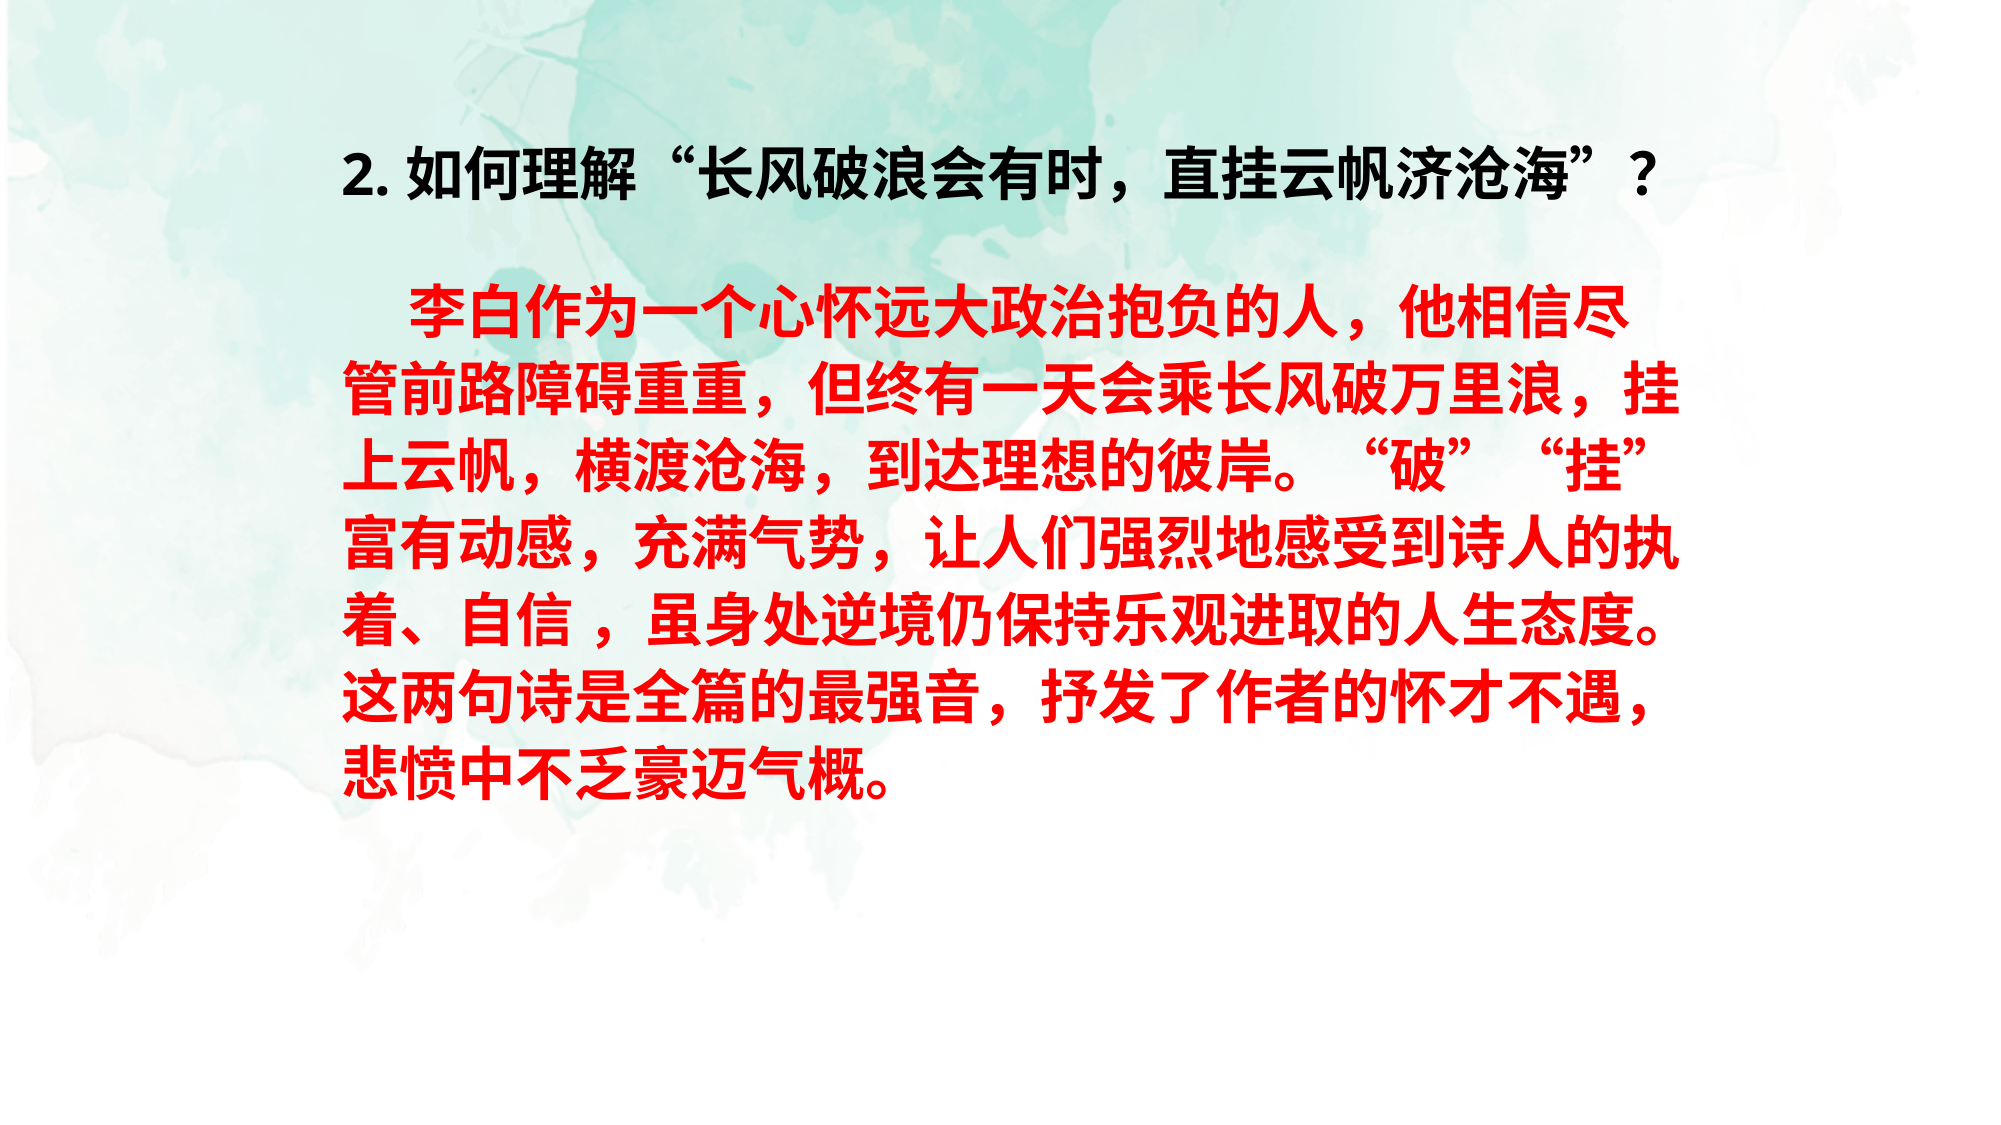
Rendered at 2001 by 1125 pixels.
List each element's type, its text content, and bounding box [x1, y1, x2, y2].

picture [0, 0, 2000, 1125]
text_box 2.如何理解“长风破浪会有时，直挂云帆济沧海”？ [321, 127, 1653, 218]
text_box 李白作为一个心怀远大政治抱负的人，他相信尽管前路障碍重重，但终有一天会乘长风破万里浪，挂上云帆，横渡沧海，到达理想的彼岸。“破”“挂”富有动感，充满气势，让人们强烈地感受到诗人的执着、自信 ，虽身处逆境仍保持乐观进取的人生态度。这两句诗是全篇的最强音，抒发了作者的怀才不遇，悲愤中不乏豪迈气概。 [321, 258, 1710, 817]
